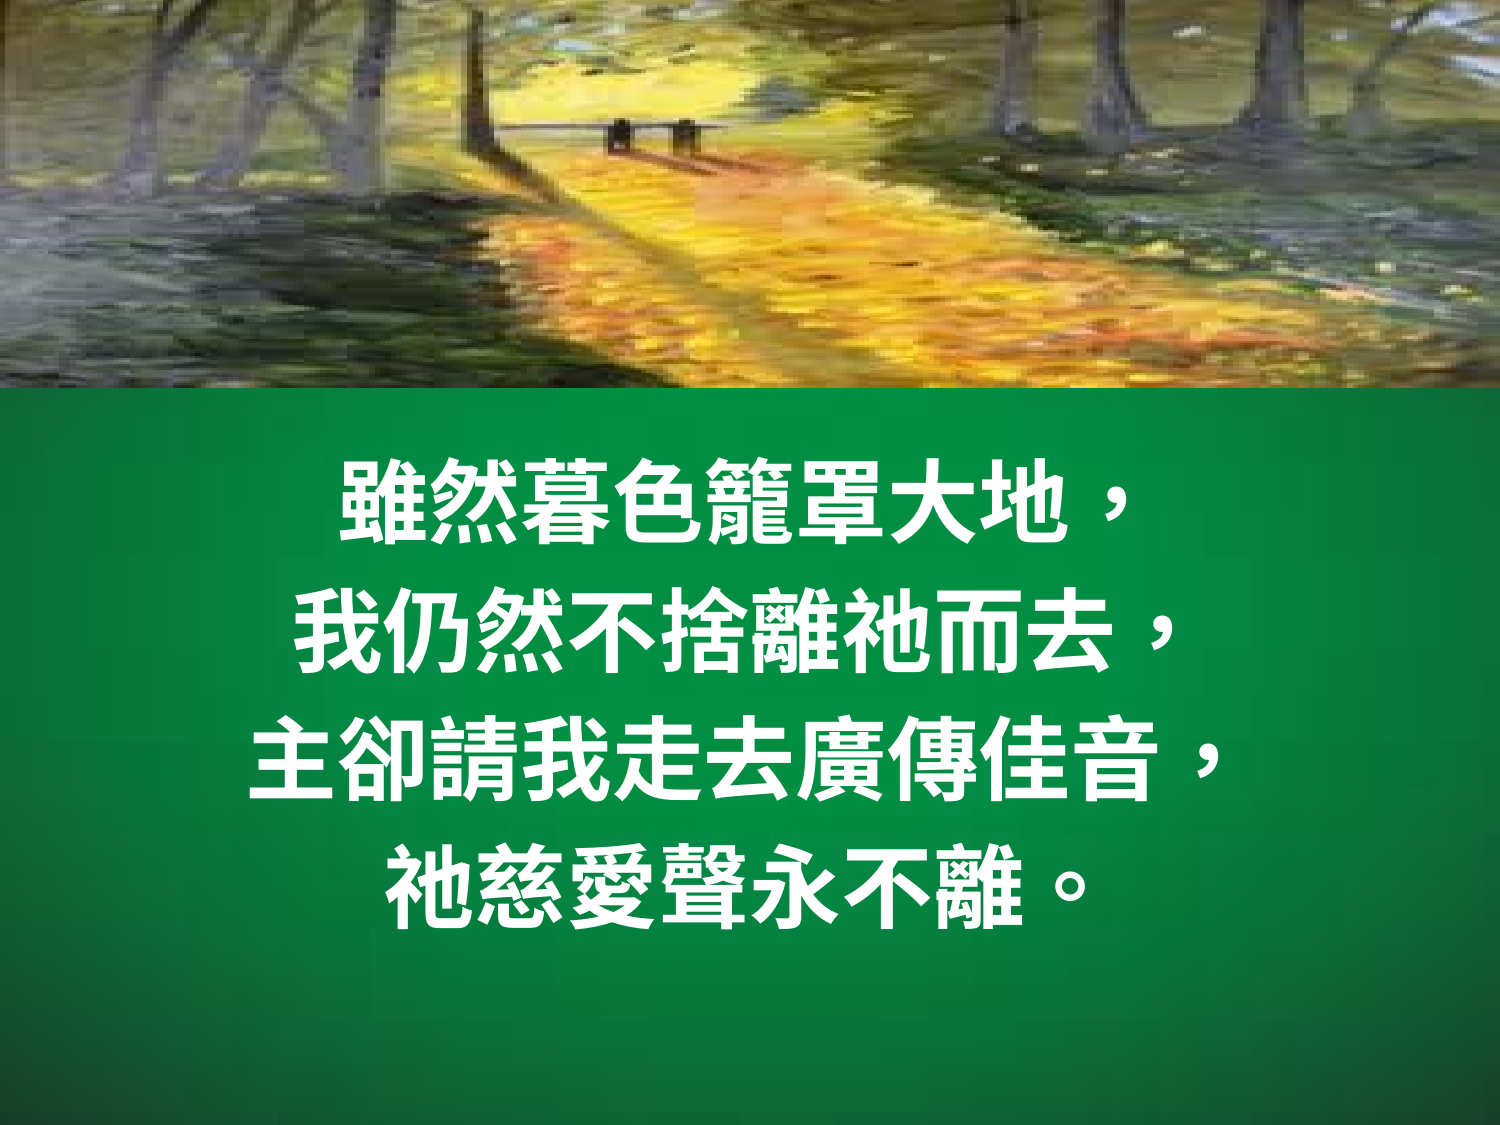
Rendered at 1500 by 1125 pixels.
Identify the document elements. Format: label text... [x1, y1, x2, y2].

subtitle 雖然暮色籠罩大地， 我仍然不捨離祂而去， 主卻請我走去廣傳佳音， 祂慈愛聲永不離。 [125, 437, 1375, 1025]
picture [0, 0, 1500, 1125]
